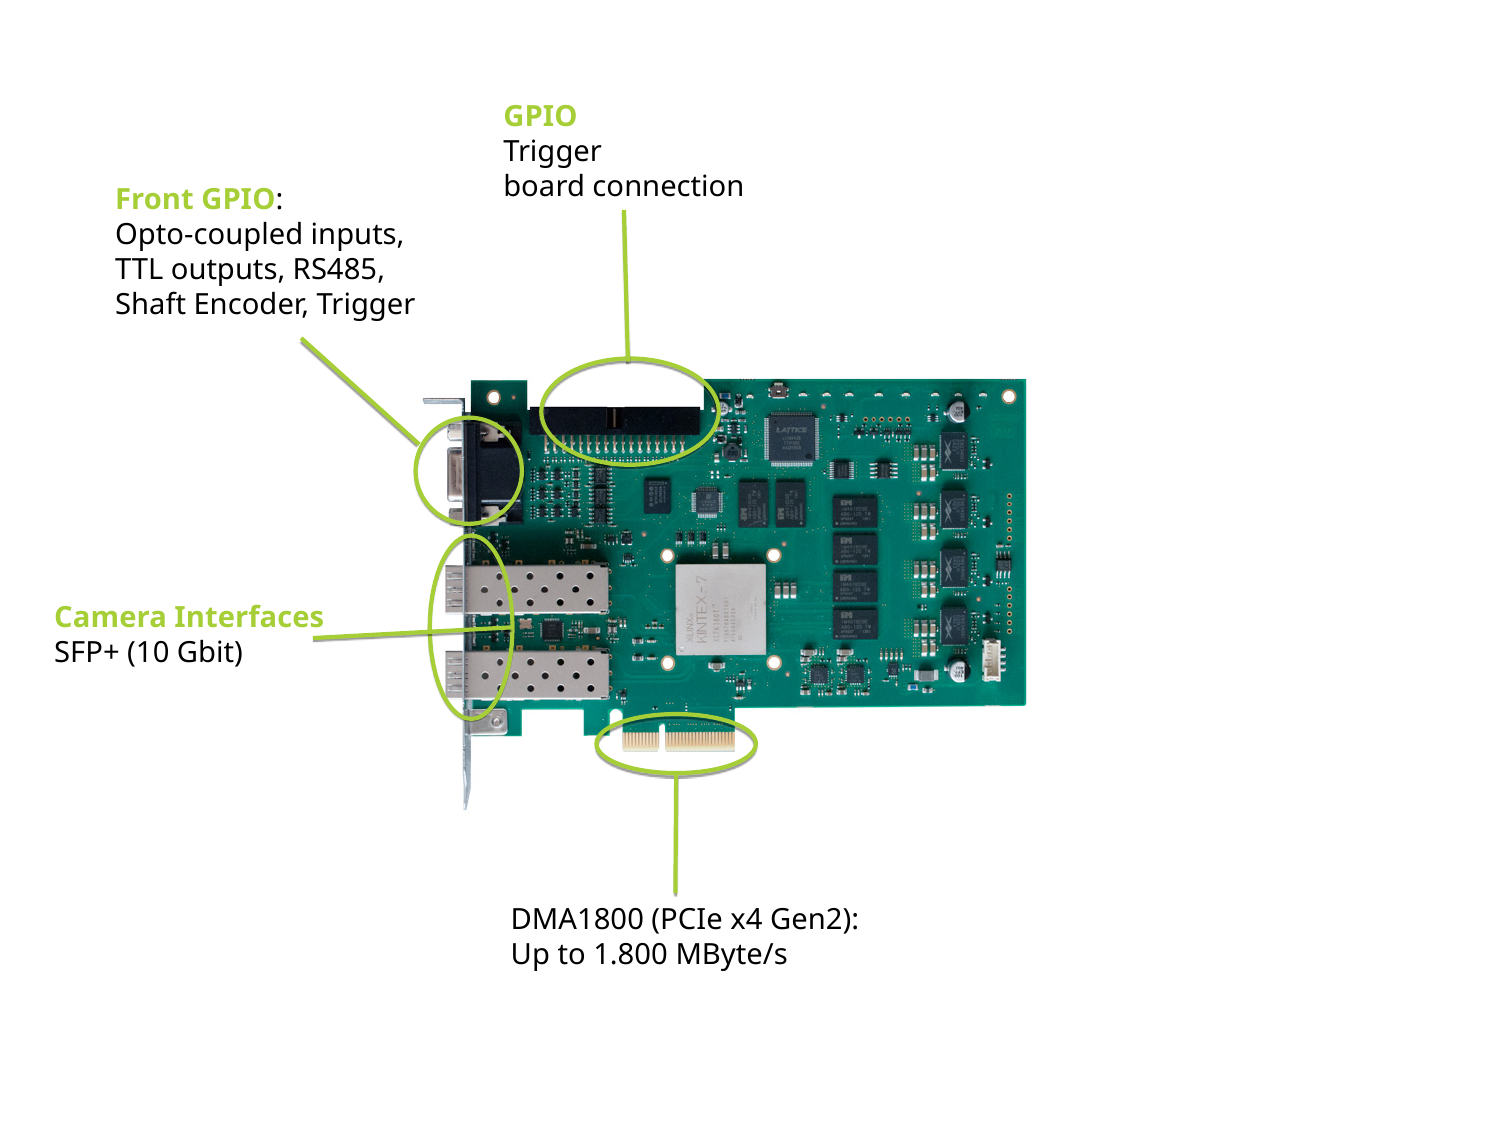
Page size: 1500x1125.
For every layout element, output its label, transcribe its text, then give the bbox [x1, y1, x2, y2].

text_box GPIO Trigger board connection [488, 89, 760, 210]
text_box [632, 358, 679, 367]
text_box DMA1800 (PCIe x4 Gen2): Up to 1.800 MByte/s [495, 893, 875, 979]
picture [415, 369, 1041, 817]
text_box [581, 358, 619, 367]
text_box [300, 337, 420, 445]
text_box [312, 627, 431, 639]
text_box Front GPIO: Opto-coupled inputs, TTL outputs, RS485, Shaft Encoder, Trigger [100, 172, 431, 328]
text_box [623, 210, 629, 362]
text_box Camera Interfaces SFP+ (10 Gbit) [39, 590, 340, 711]
